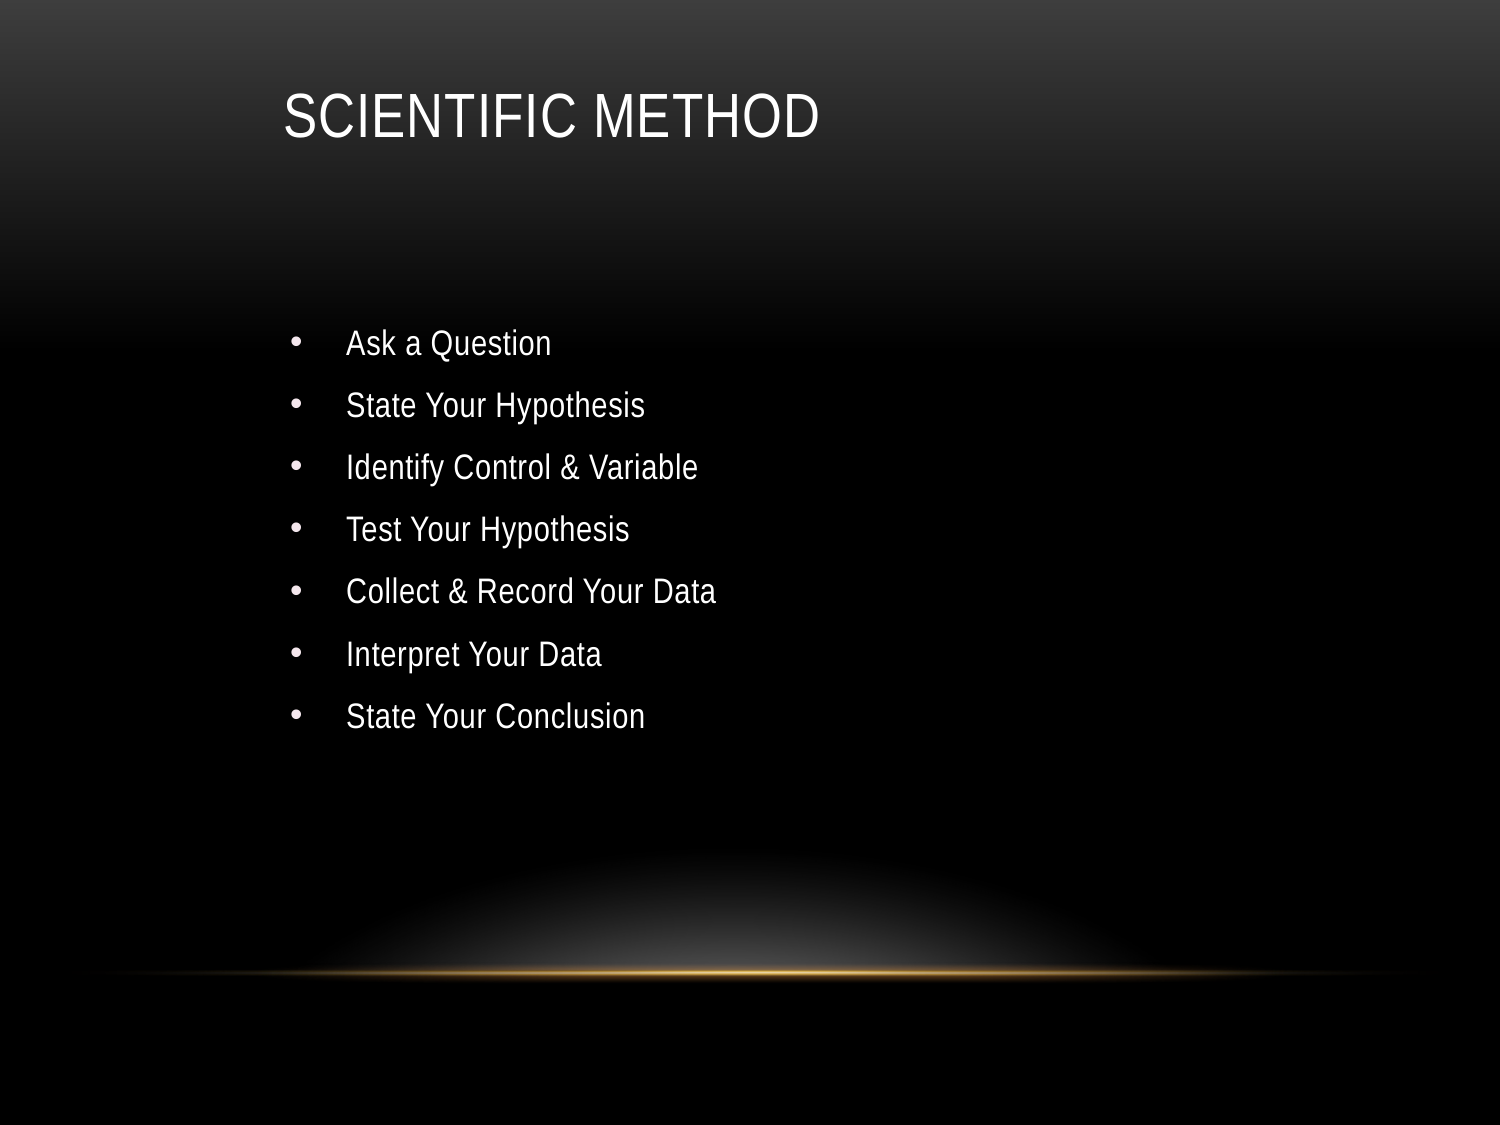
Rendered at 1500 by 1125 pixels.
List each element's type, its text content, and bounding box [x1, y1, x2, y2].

list Ask a Question State Your Hypothesis Identify Control & Variable Test Your Hypothesis Collect & Record Your Data Interpret Your Data State Your Conclusion [275, 312, 1250, 950]
title Scientific Method [99, 45, 1400, 233]
picture [0, 0, 1500, 1125]
